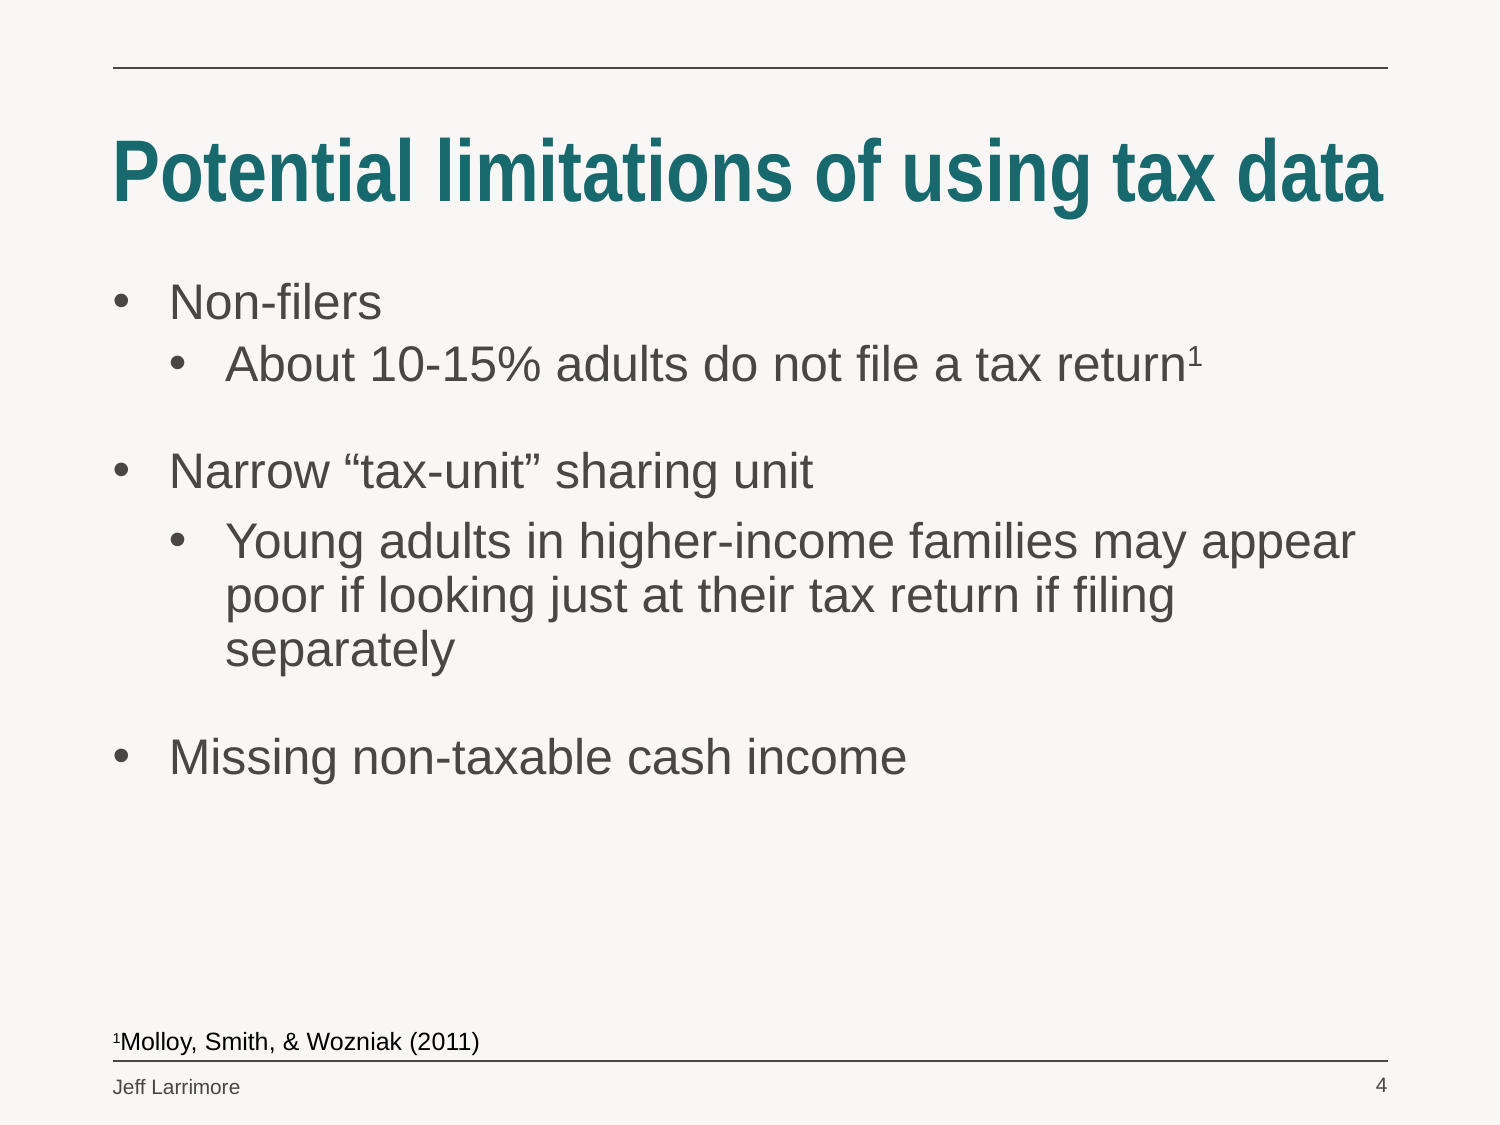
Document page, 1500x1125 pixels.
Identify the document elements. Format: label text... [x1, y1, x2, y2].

text_box 1Molloy, Smith, & Wozniak (2011) [112, 1025, 1388, 1086]
title Potential limitations of using tax data [112, 126, 1388, 276]
list Non-filers About 10-15% adults do not file a tax return1 Narrow “tax-unit” sharing unit Young adults in higher-income families may appear poor if looking just at their tax return if filing separately Missing non-taxable cash income [112, 276, 1388, 1011]
